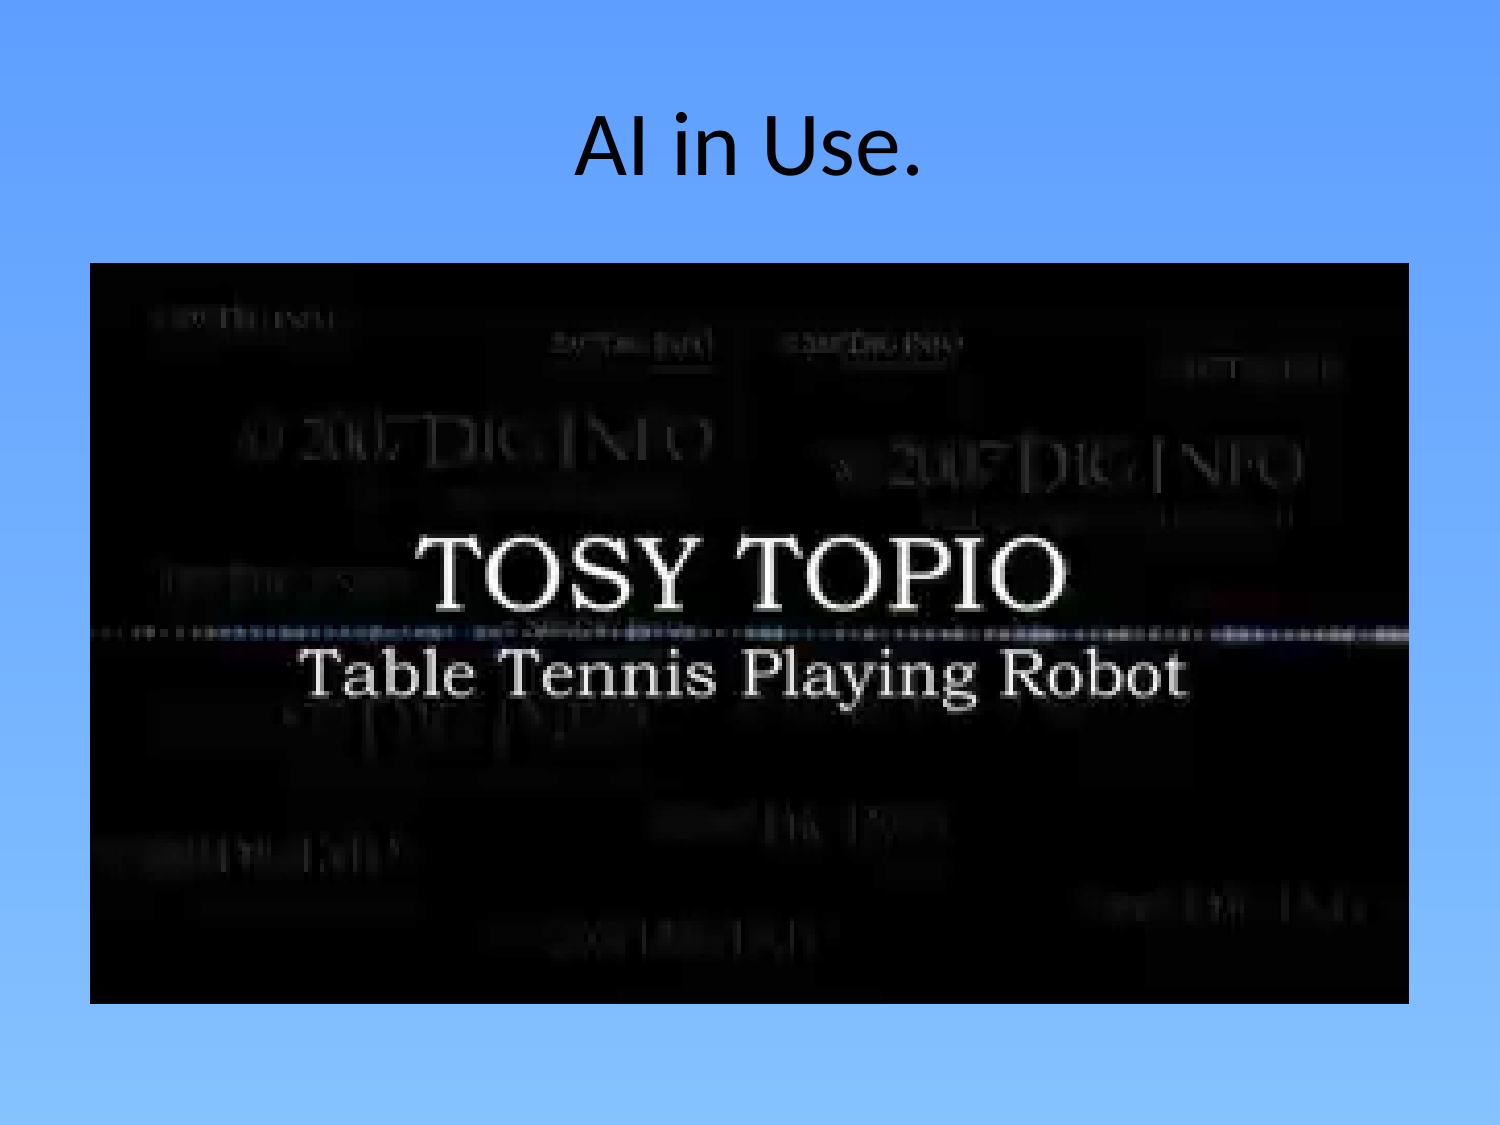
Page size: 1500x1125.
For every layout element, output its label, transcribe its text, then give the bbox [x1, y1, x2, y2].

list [89, 262, 1411, 1006]
title AI in Use. [75, 45, 1425, 233]
